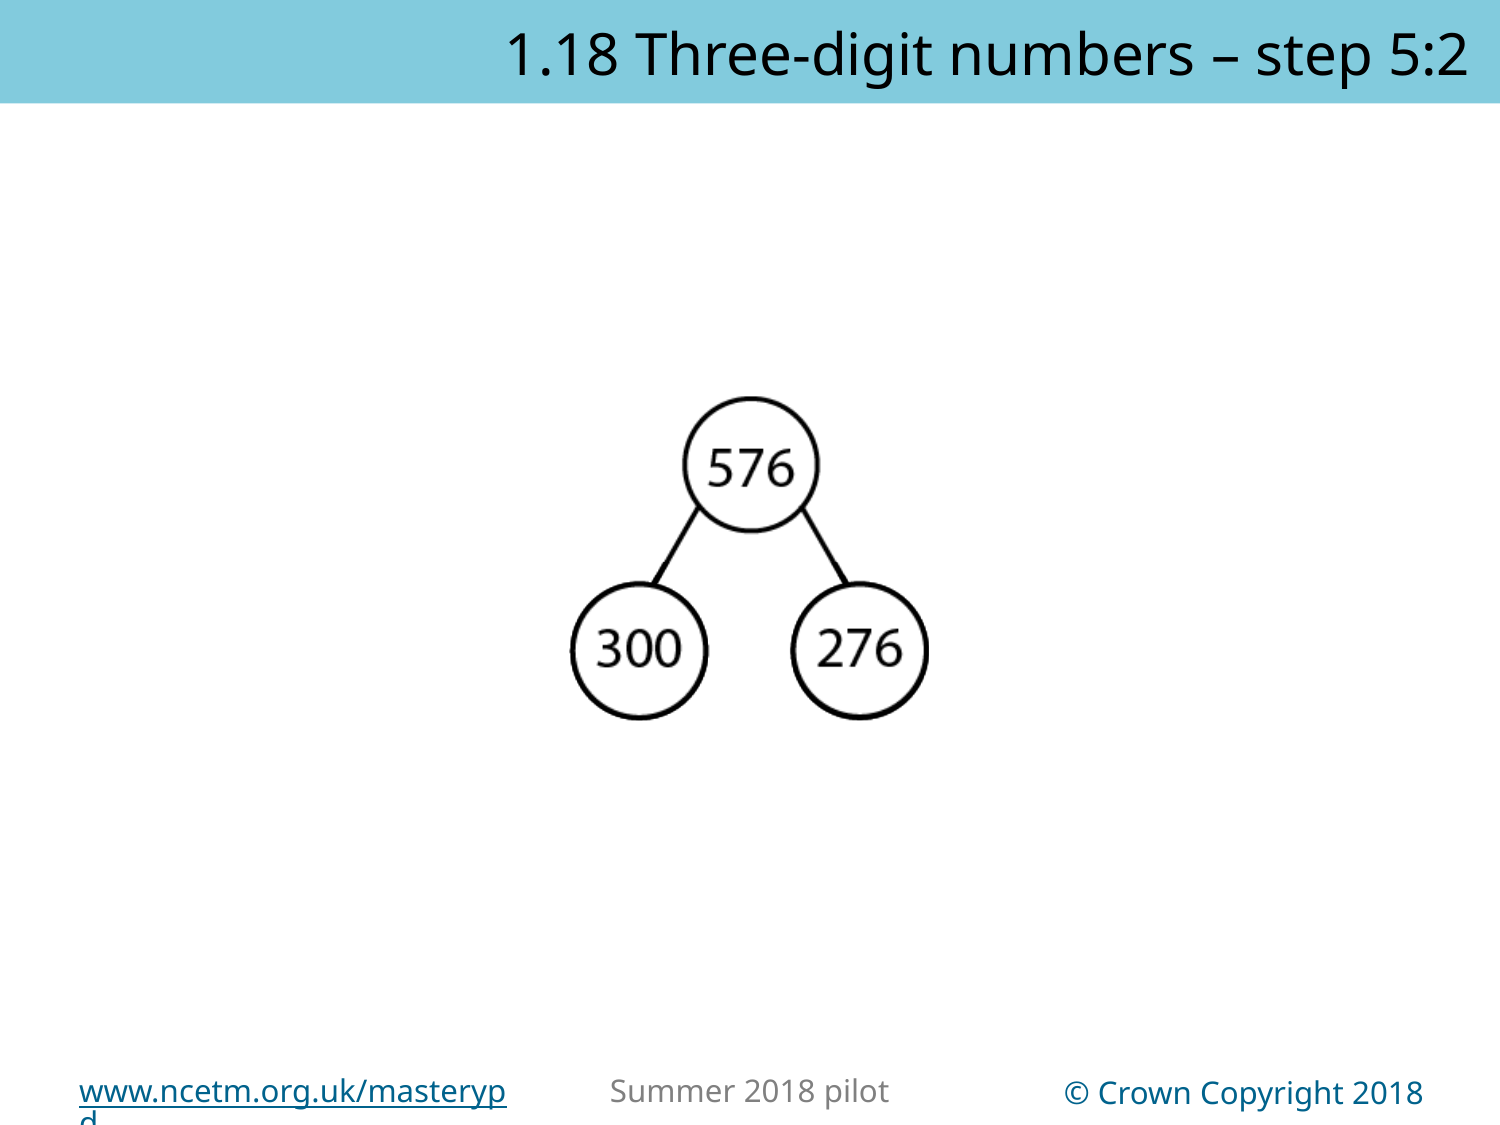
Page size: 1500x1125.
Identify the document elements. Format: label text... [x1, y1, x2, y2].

picture [568, 376, 932, 749]
list 1.18 Three-digit numbers – step 5:2 [0, 0, 1500, 104]
